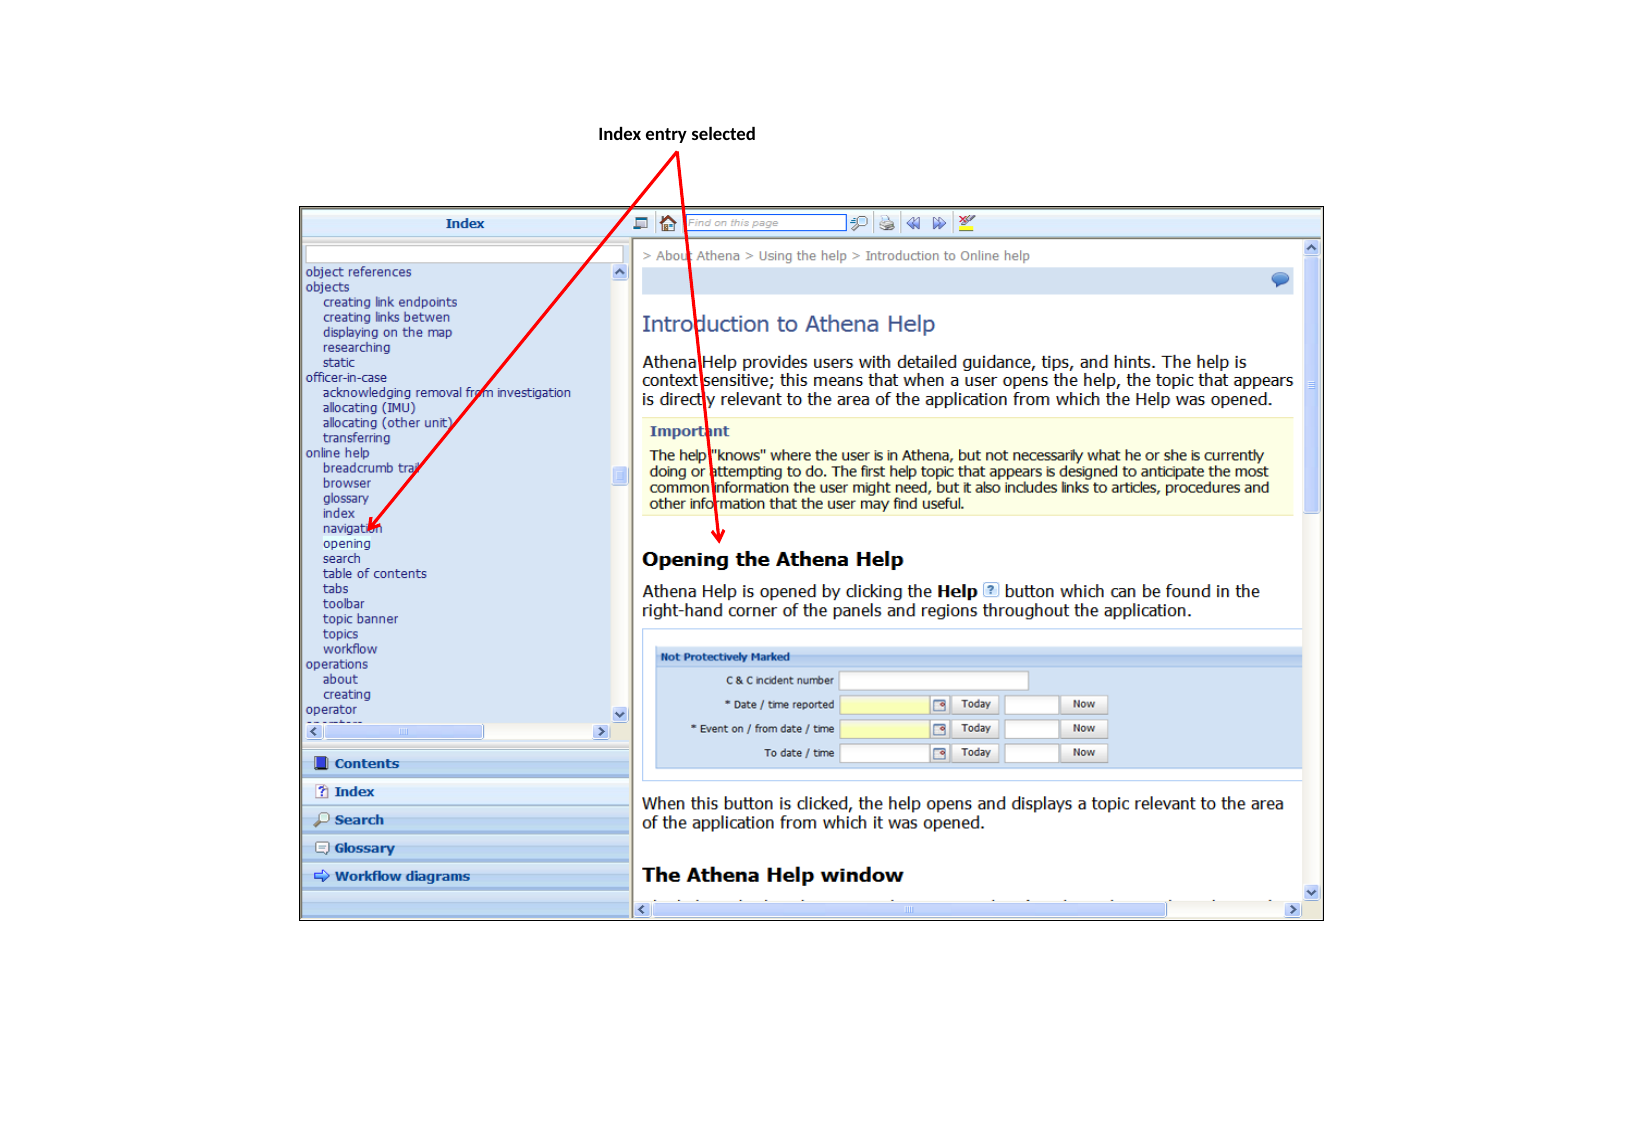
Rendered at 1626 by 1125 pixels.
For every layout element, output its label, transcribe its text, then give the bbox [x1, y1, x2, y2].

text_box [366, 151, 675, 532]
text_box Index entry selected [583, 114, 772, 152]
picture [298, 205, 1324, 921]
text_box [676, 151, 720, 544]
